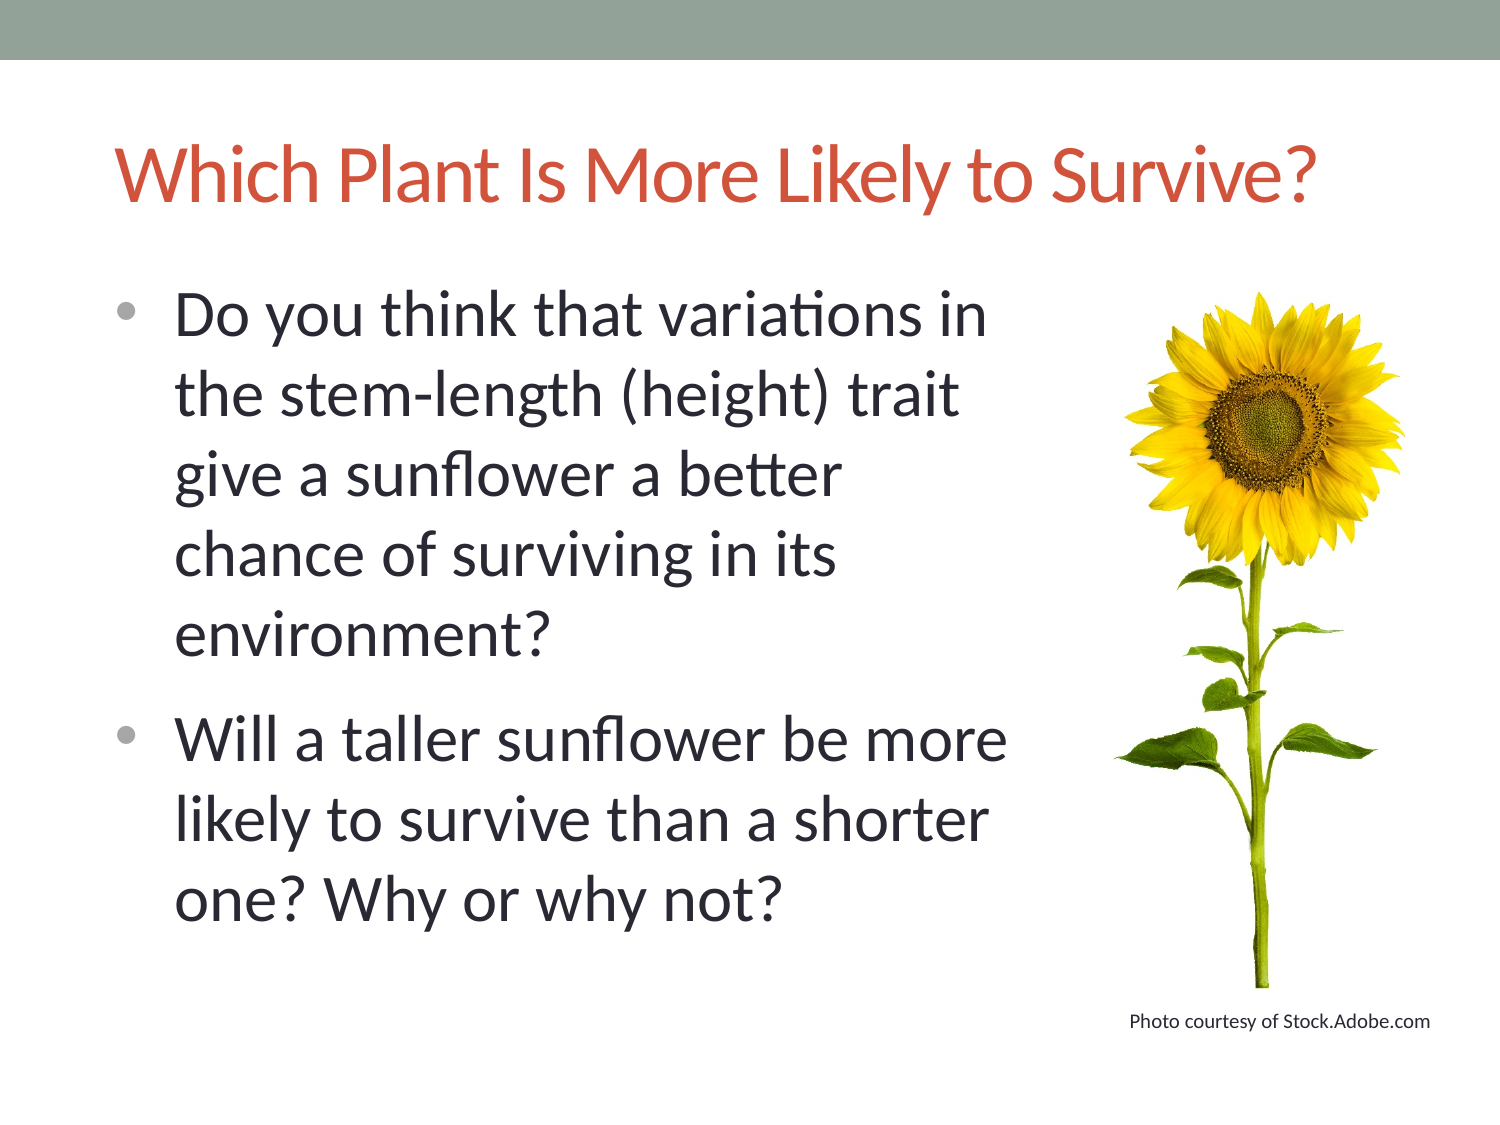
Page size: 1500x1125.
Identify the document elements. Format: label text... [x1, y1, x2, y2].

picture [1049, 274, 1460, 992]
list [75, 262, 1425, 1063]
text_box Do you think that variations in the stem-length (height) trait give a sunflower a better chance of surviving in its environment? Will a taller sunflower be more likely to survive than a shorter one? Why or why not? [99, 262, 1063, 942]
title Which Plant Is More Likely to Survive? [99, 87, 1425, 250]
text_box Photo courtesy of Stock.Adobe.com [1114, 999, 1446, 1040]
